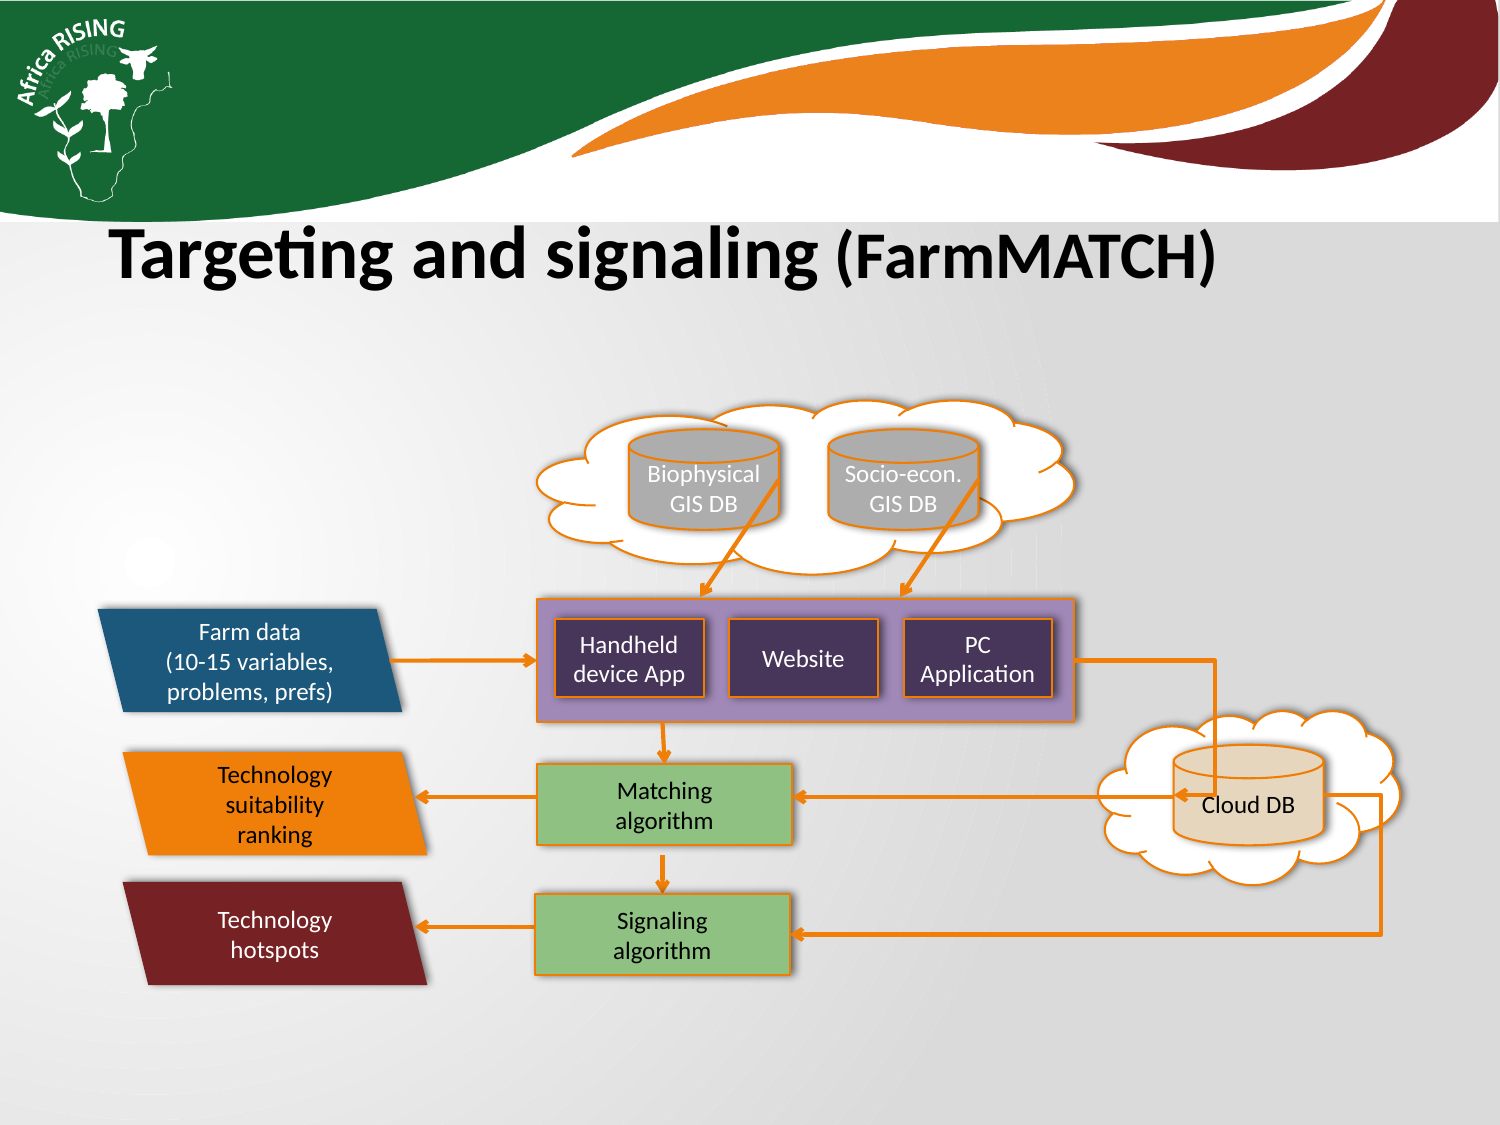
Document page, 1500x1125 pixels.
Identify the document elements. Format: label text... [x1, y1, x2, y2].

list Targeting and signaling (FarmMATCH) [75, 196, 1412, 384]
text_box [97, 399, 1401, 986]
picture [0, 0, 1499, 222]
